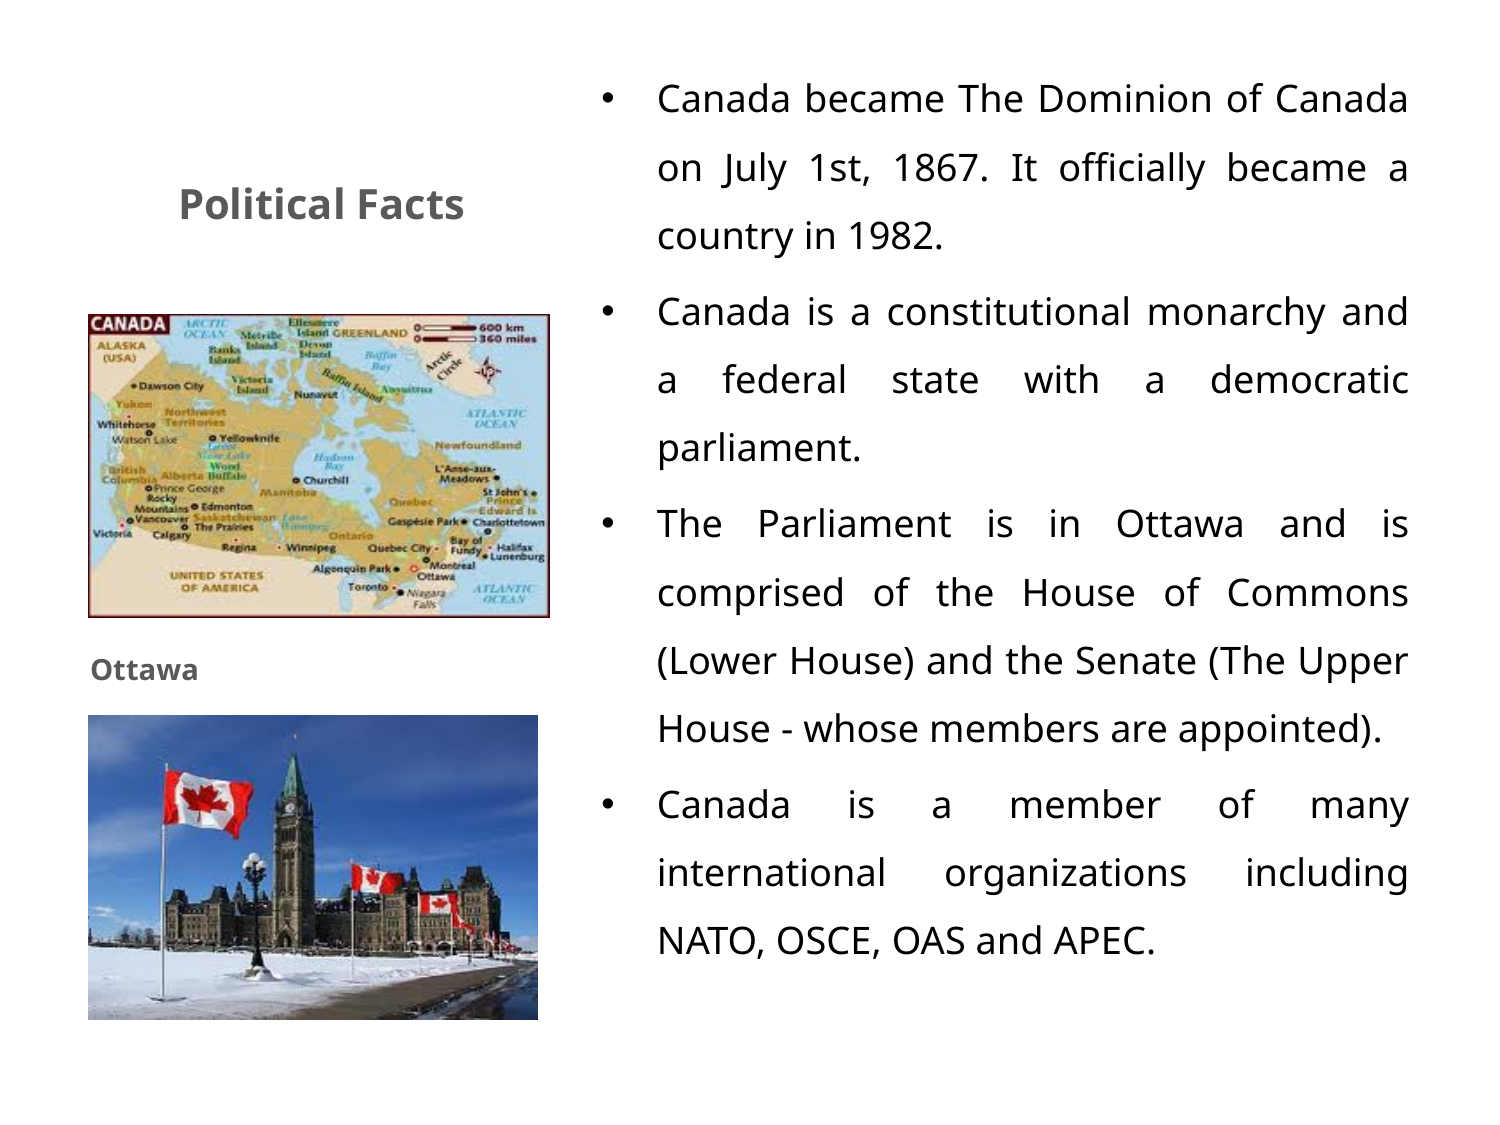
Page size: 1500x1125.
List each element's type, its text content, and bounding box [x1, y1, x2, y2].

picture [88, 715, 538, 1020]
title Political Facts [75, 44, 569, 235]
list Canada became The Dominion of Canada on July 1st, 1867. It officially became a country in 1982. Canada is a constitutional monarchy and a federal state with a democratic parliament. The Parliament is in Ottawa and is comprised of the House of Commons (Lower House) and the Senate (The Upper House - whose members are appointed). Canada is a member of many international organizations including NATO, OSCE, OAS and APEC. [586, 44, 1425, 1005]
picture [88, 314, 550, 618]
list Ottawa [75, 235, 569, 1005]
